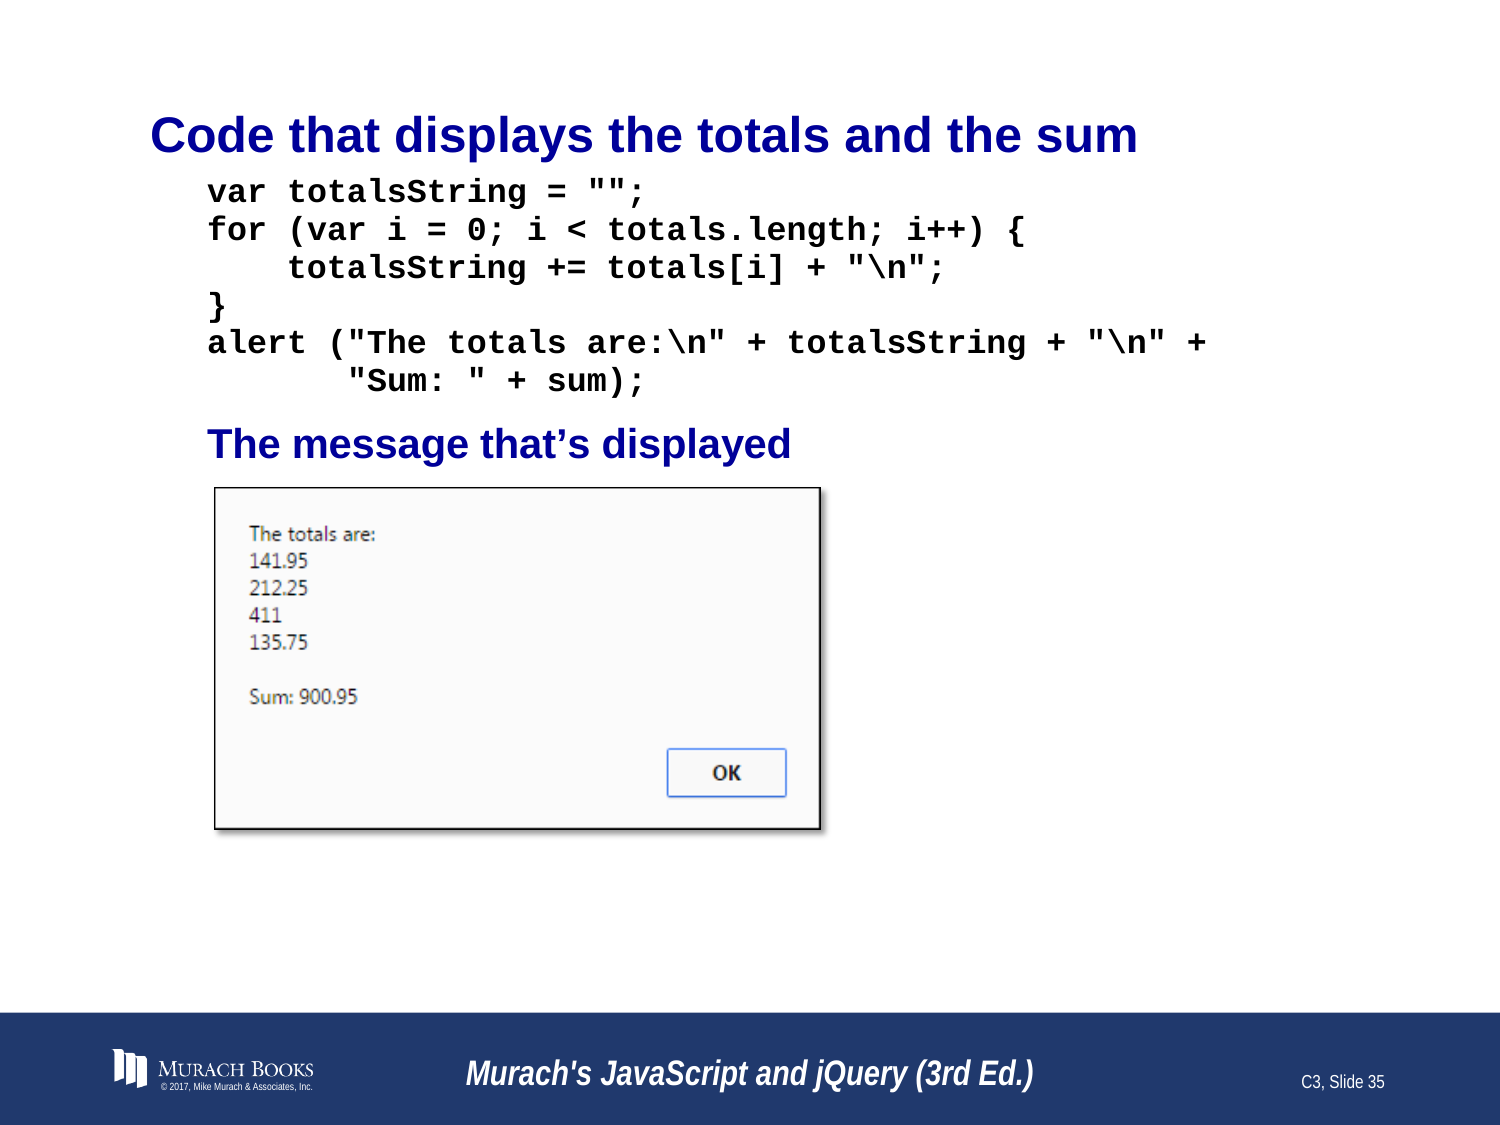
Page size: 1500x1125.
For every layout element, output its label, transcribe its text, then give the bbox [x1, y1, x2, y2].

footer © 2017, Mike Murach & Associates, Inc. [12, 1025, 463, 1100]
slide_number C3, Slide 35 [1087, 1025, 1400, 1100]
title Code that displays the totals and the sum [150, 102, 1350, 164]
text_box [149, 174, 1350, 850]
slide_number Murach's JavaScript and jQuery (3rd Ed.) [463, 1025, 1050, 1100]
